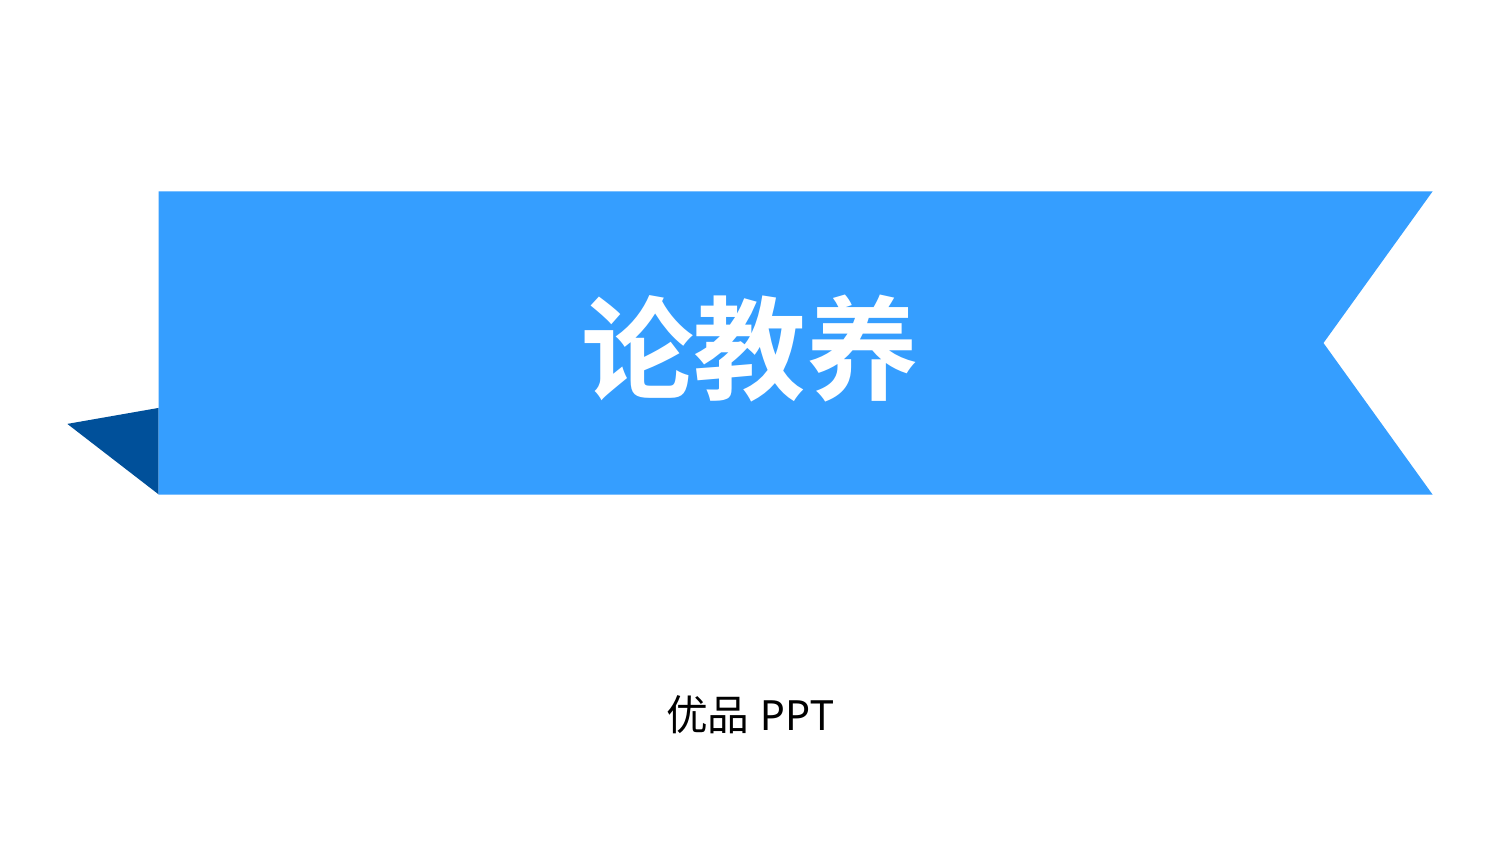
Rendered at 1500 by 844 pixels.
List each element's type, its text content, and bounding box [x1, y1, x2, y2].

text_box 优品PPT [595, 676, 905, 746]
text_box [67, 191, 1433, 495]
